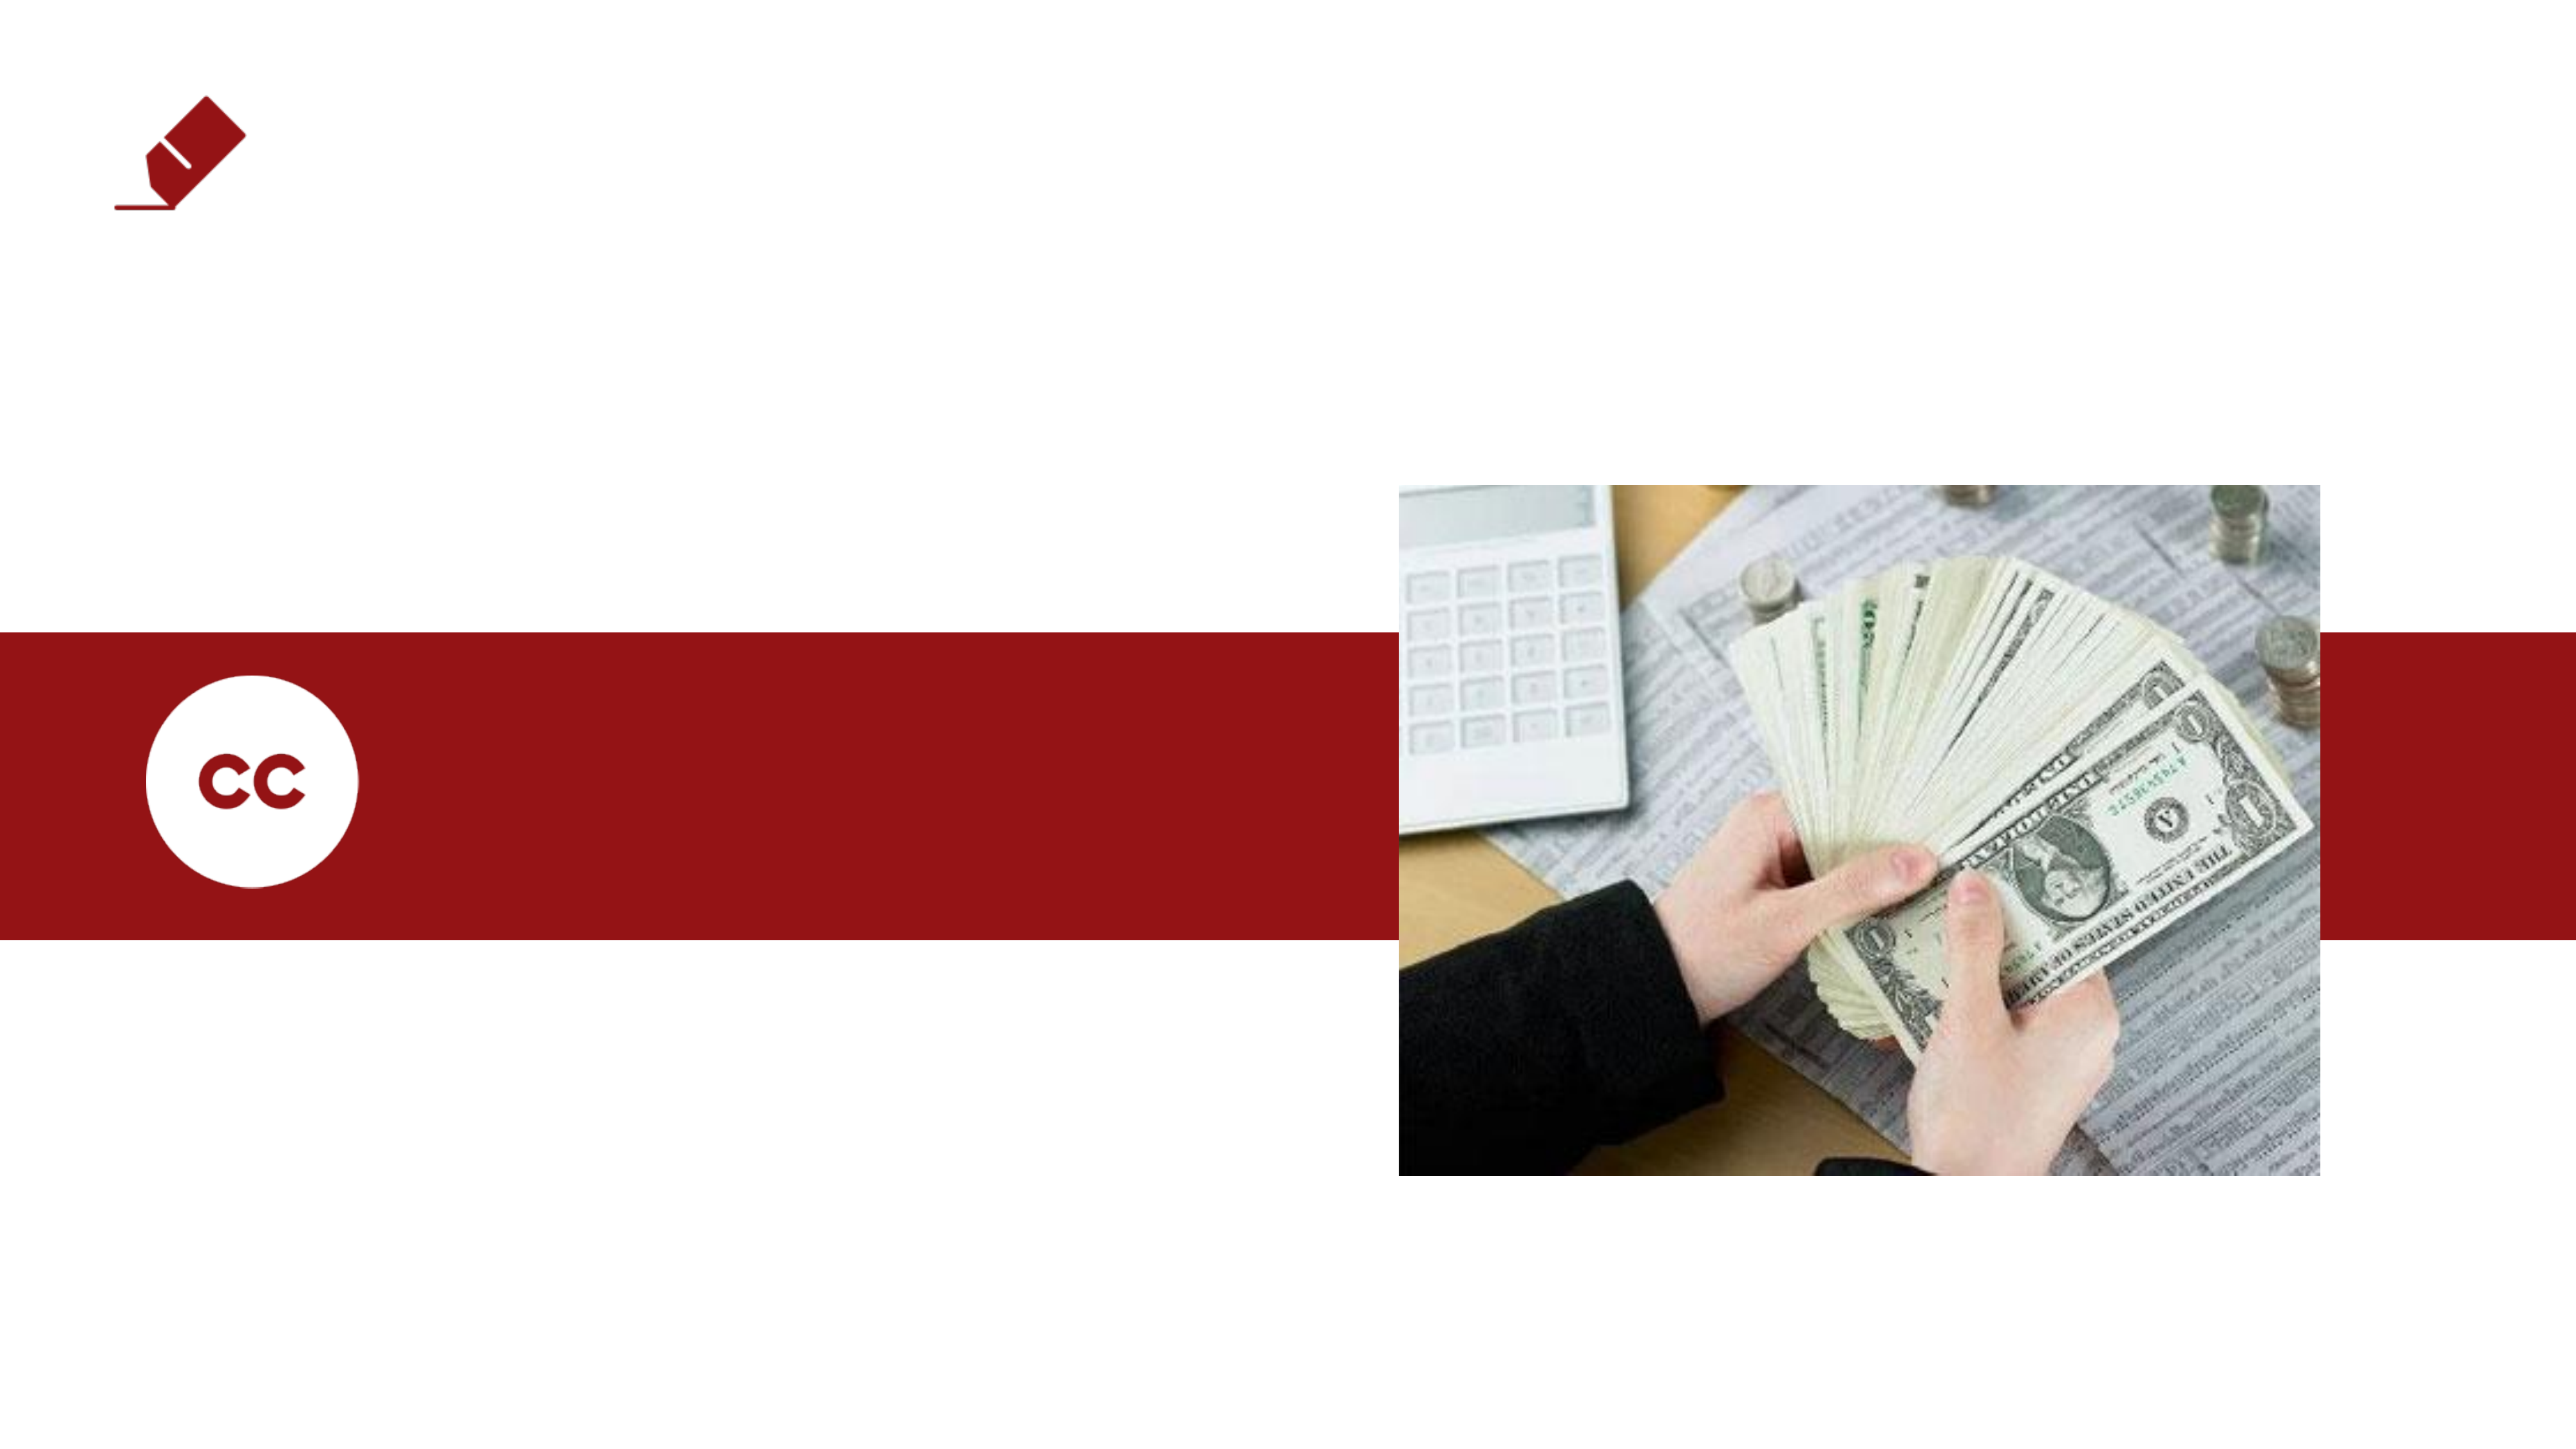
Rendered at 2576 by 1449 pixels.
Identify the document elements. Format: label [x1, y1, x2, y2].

picture [0, 485, 2576, 1176]
picture [95, 69, 256, 230]
